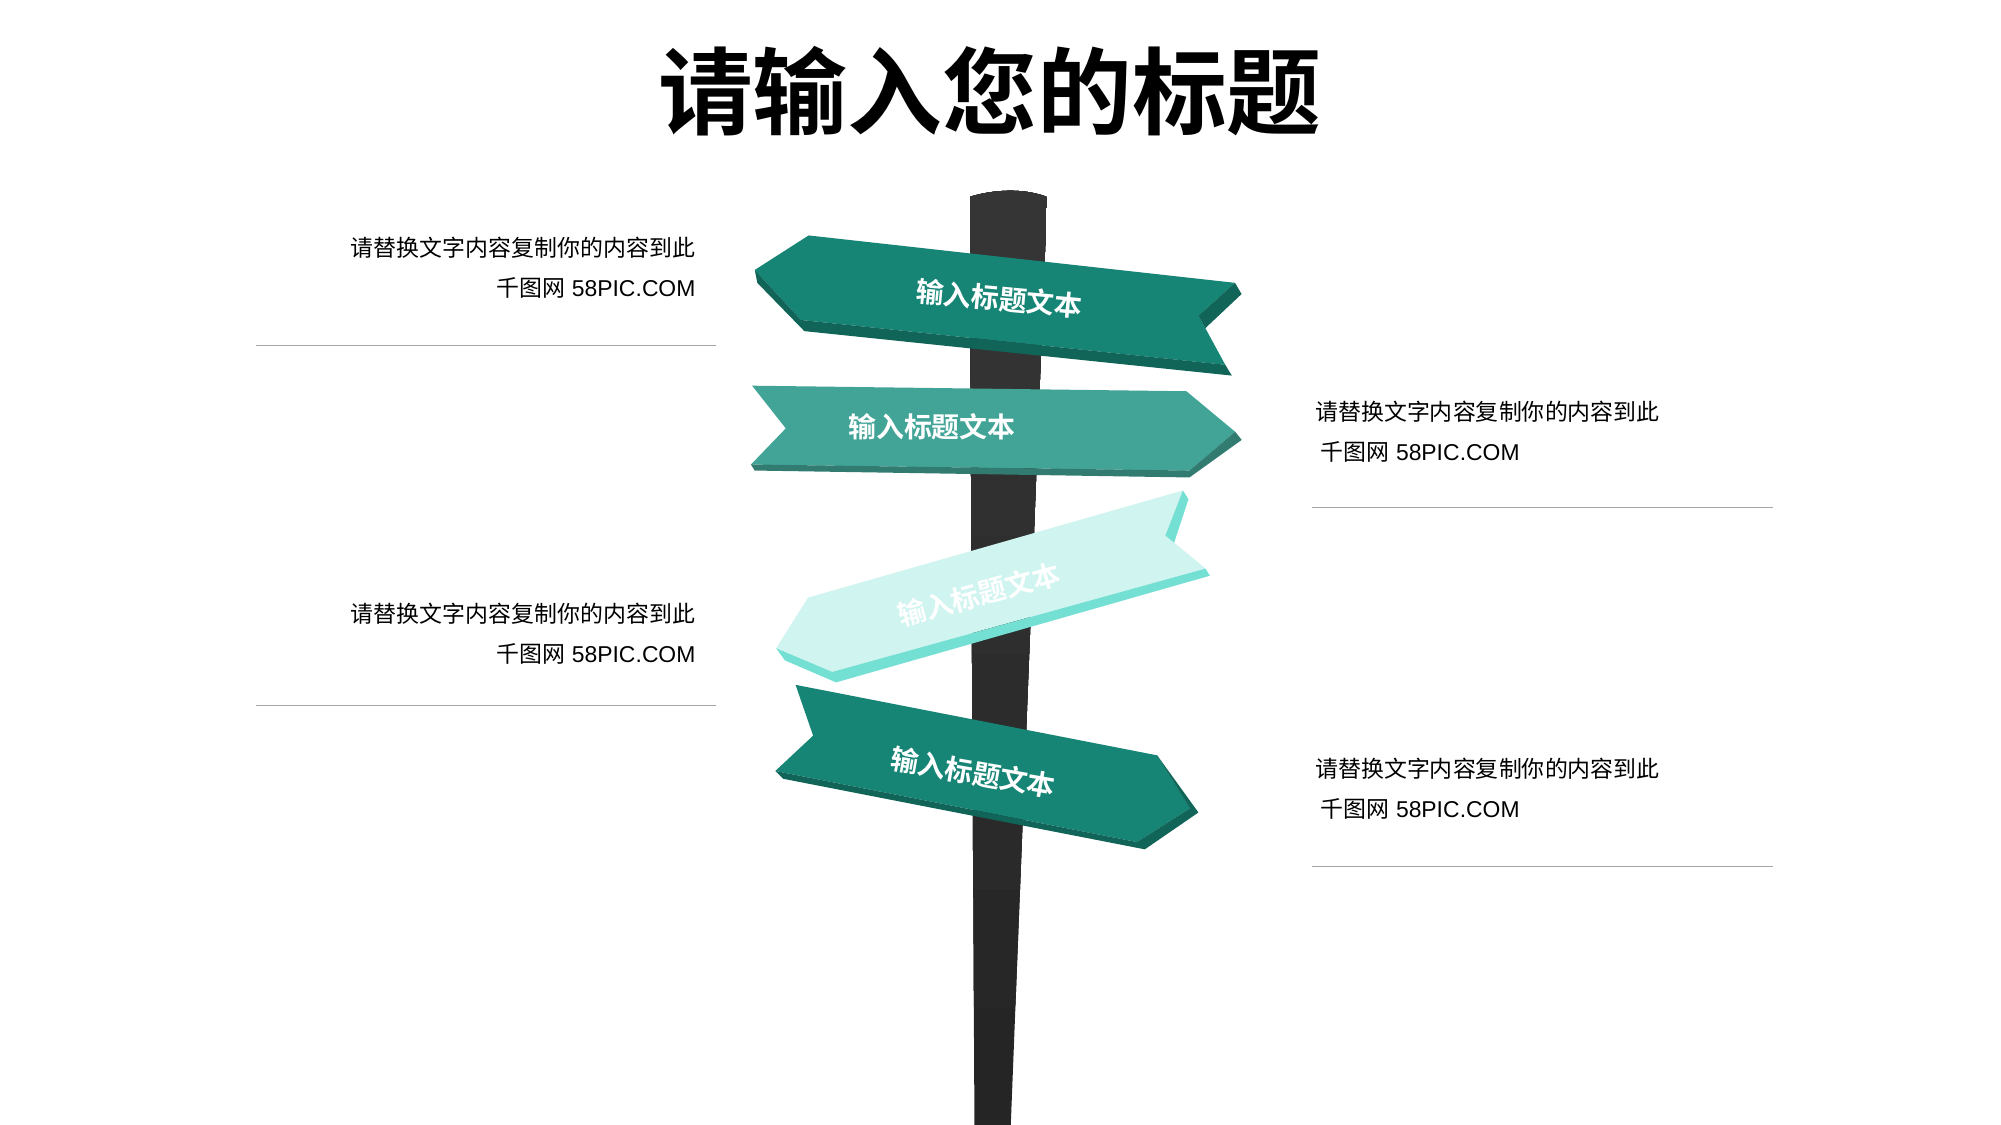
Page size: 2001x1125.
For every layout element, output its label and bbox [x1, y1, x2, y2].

text_box [750, 182, 1242, 1125]
text_box [1312, 744, 1774, 867]
text_box [1312, 387, 1774, 508]
text_box [255, 589, 717, 706]
text_box [255, 222, 717, 346]
